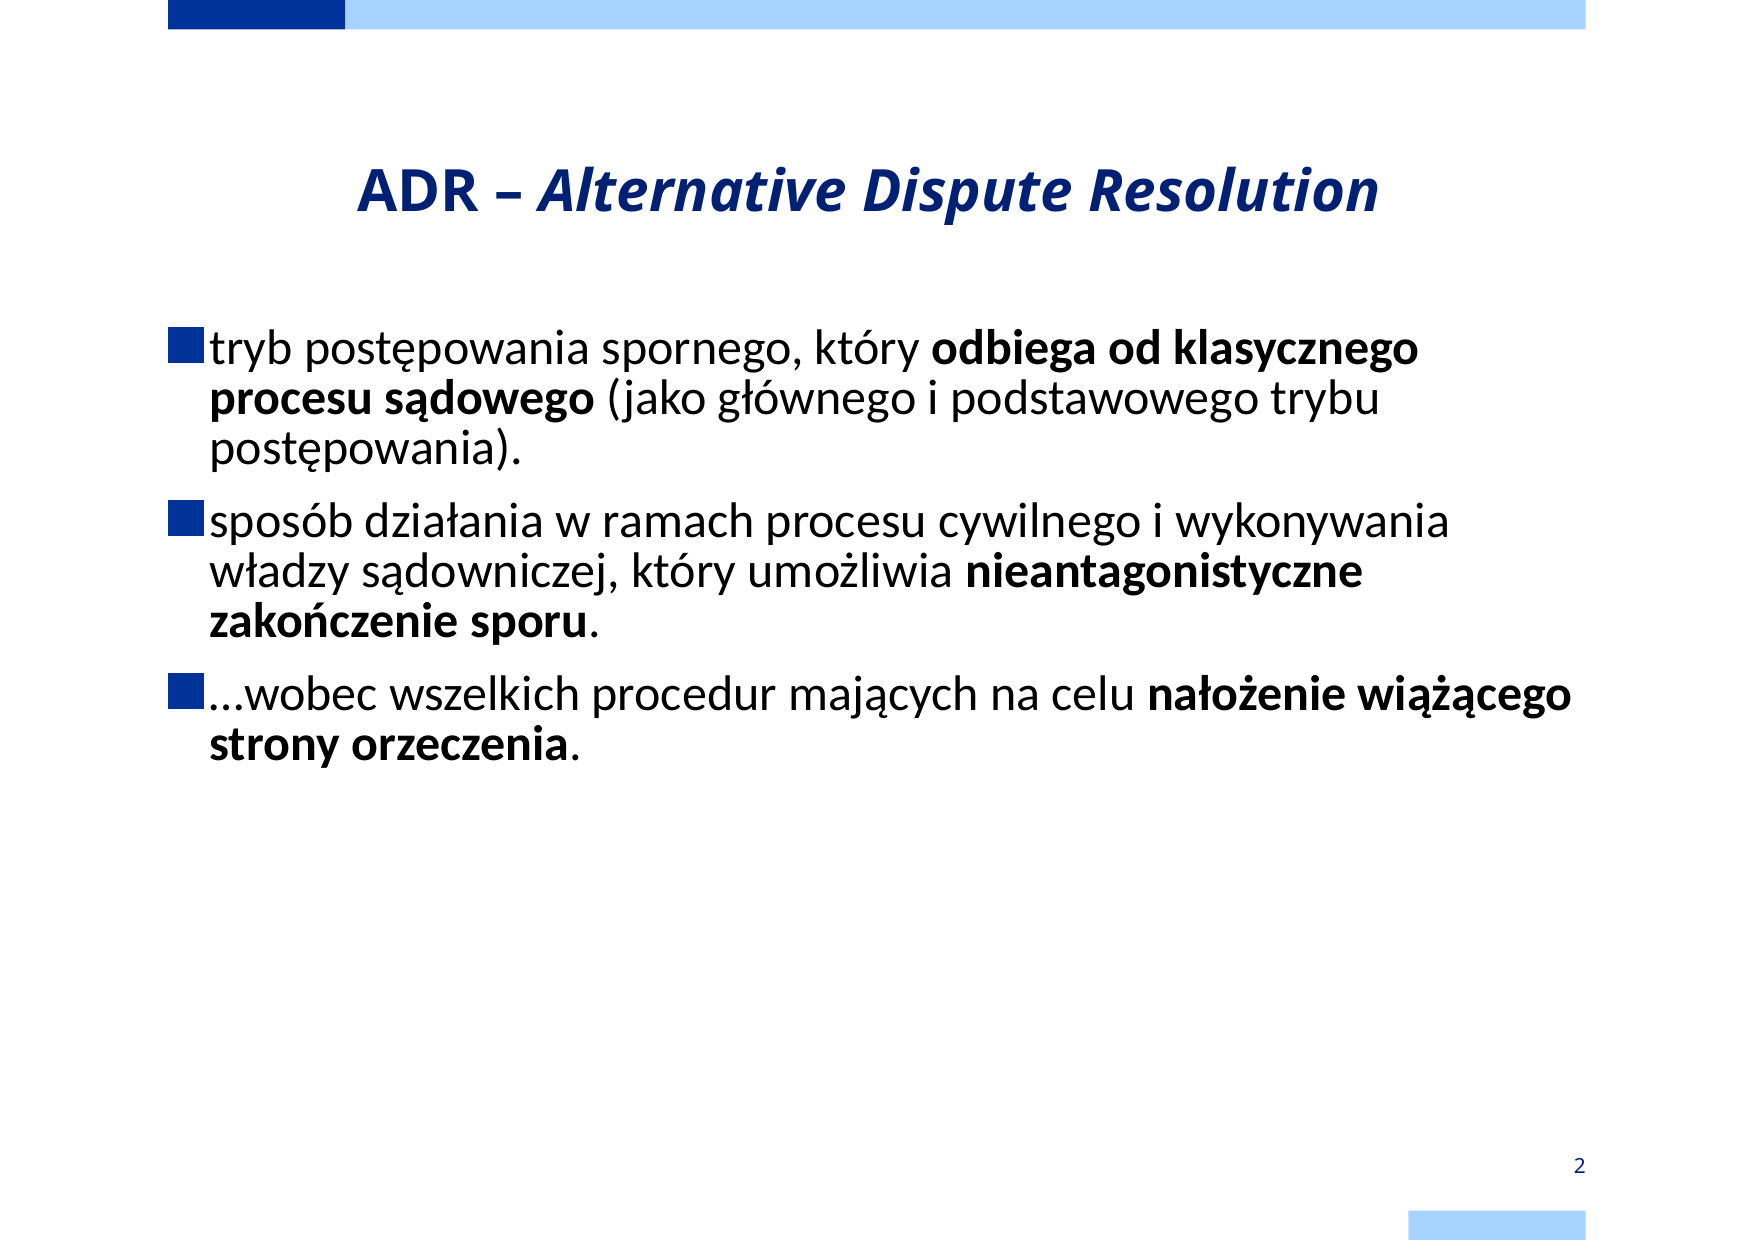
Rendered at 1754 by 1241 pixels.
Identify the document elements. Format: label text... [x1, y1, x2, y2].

title ADR – Alternative Dispute Resolution [168, 147, 1586, 324]
picture [168, 500, 204, 536]
picture [168, 673, 204, 709]
picture [168, 327, 204, 363]
list tryb postępowania spornego, który odbiega od klasycznego procesu sądowego (jako głównego i podstawowego trybu postępowania). sposób działania w ramach procesu cywilnego i wykonywania władzy sądowniczej, który umożliwia nieantagonistyczne zakończenie sporu. …wobec wszelkich procedur mających na celu nałożenie wiążącego strony orzeczenia. [168, 324, 1586, 1093]
slide_number 2 [1408, 1151, 1586, 1182]
